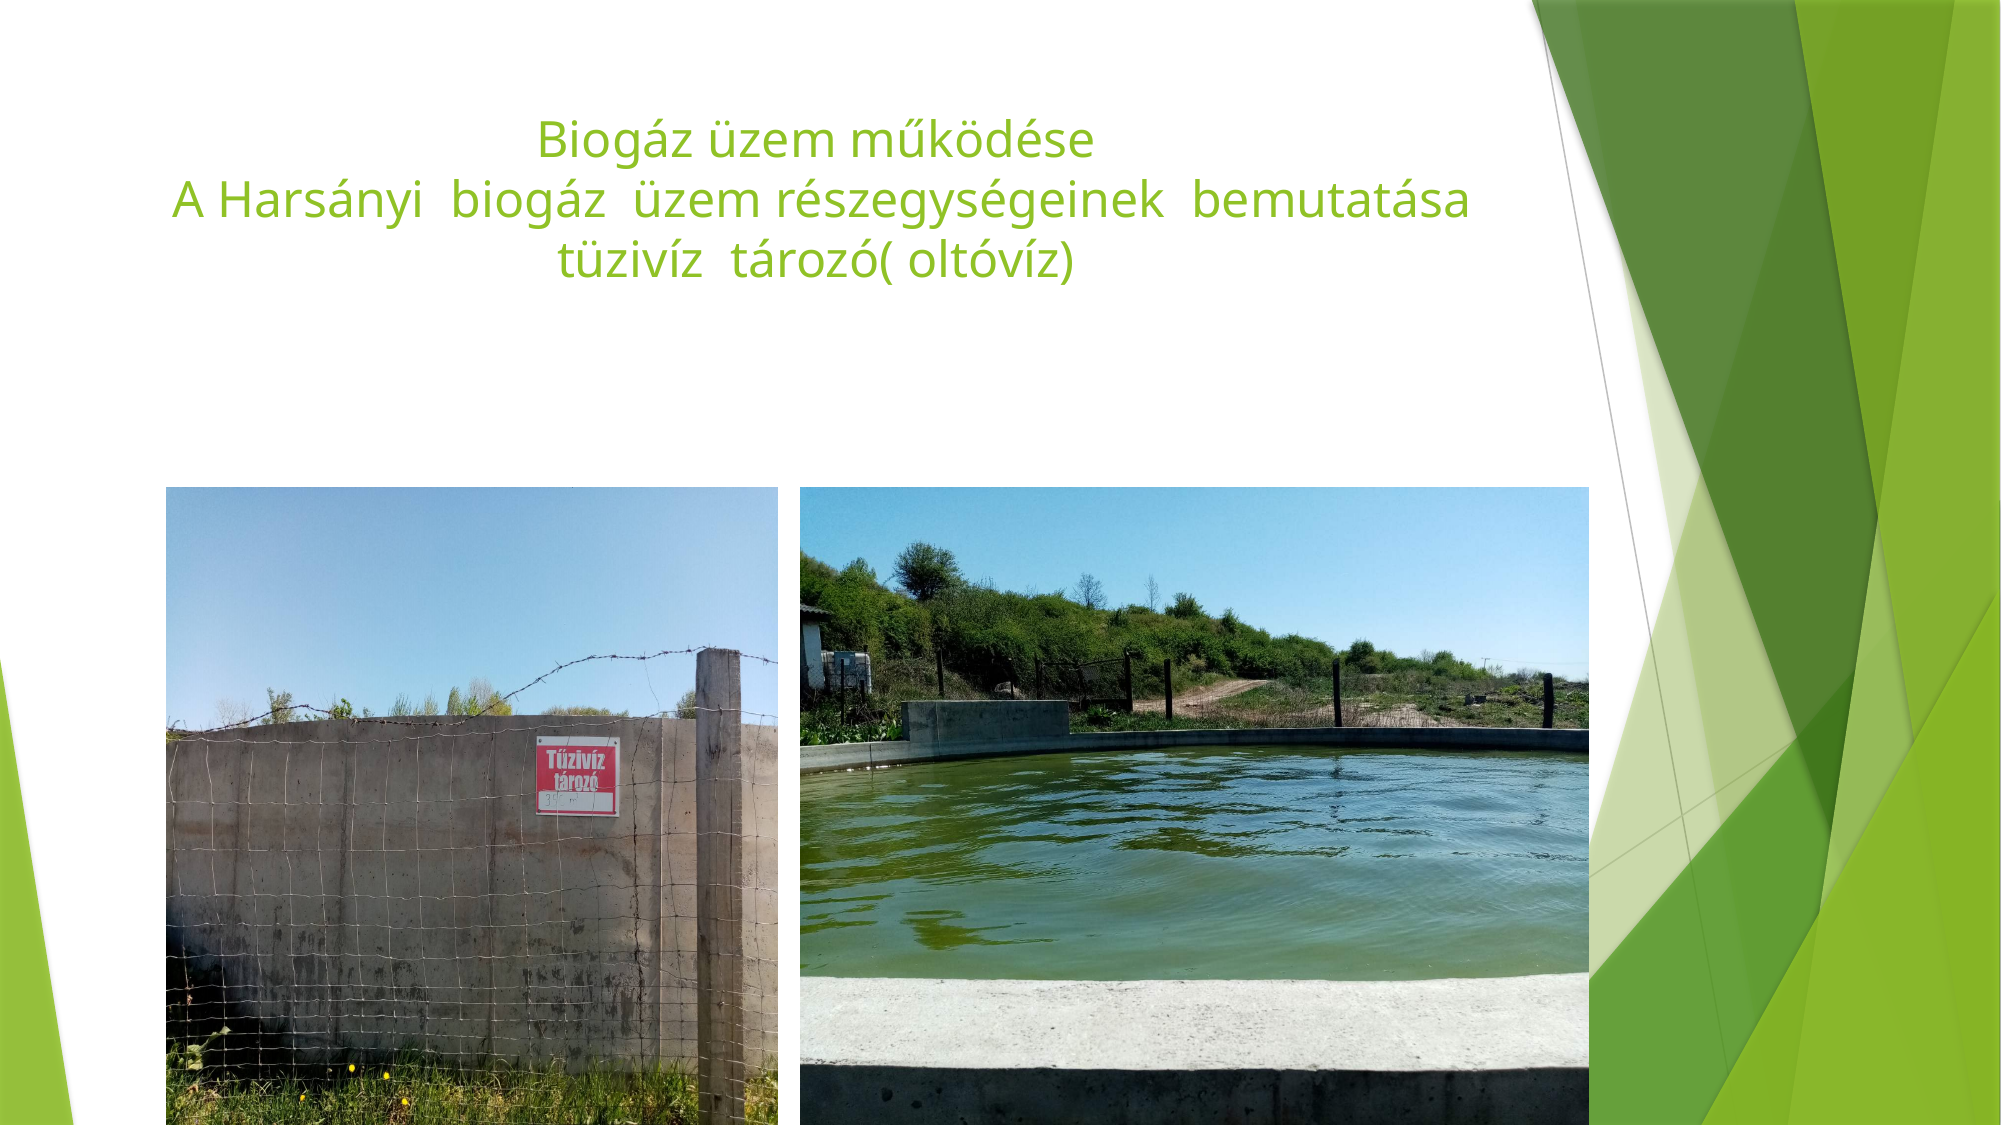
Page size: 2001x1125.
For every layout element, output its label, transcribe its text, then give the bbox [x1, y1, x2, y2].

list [166, 487, 778, 1125]
picture [800, 487, 1590, 1125]
title Biogáz üzem működése A Harsányi biogáz üzem részegységeinek bemutatása tüzivíz tározó( oltóvíz) [111, 99, 1522, 317]
